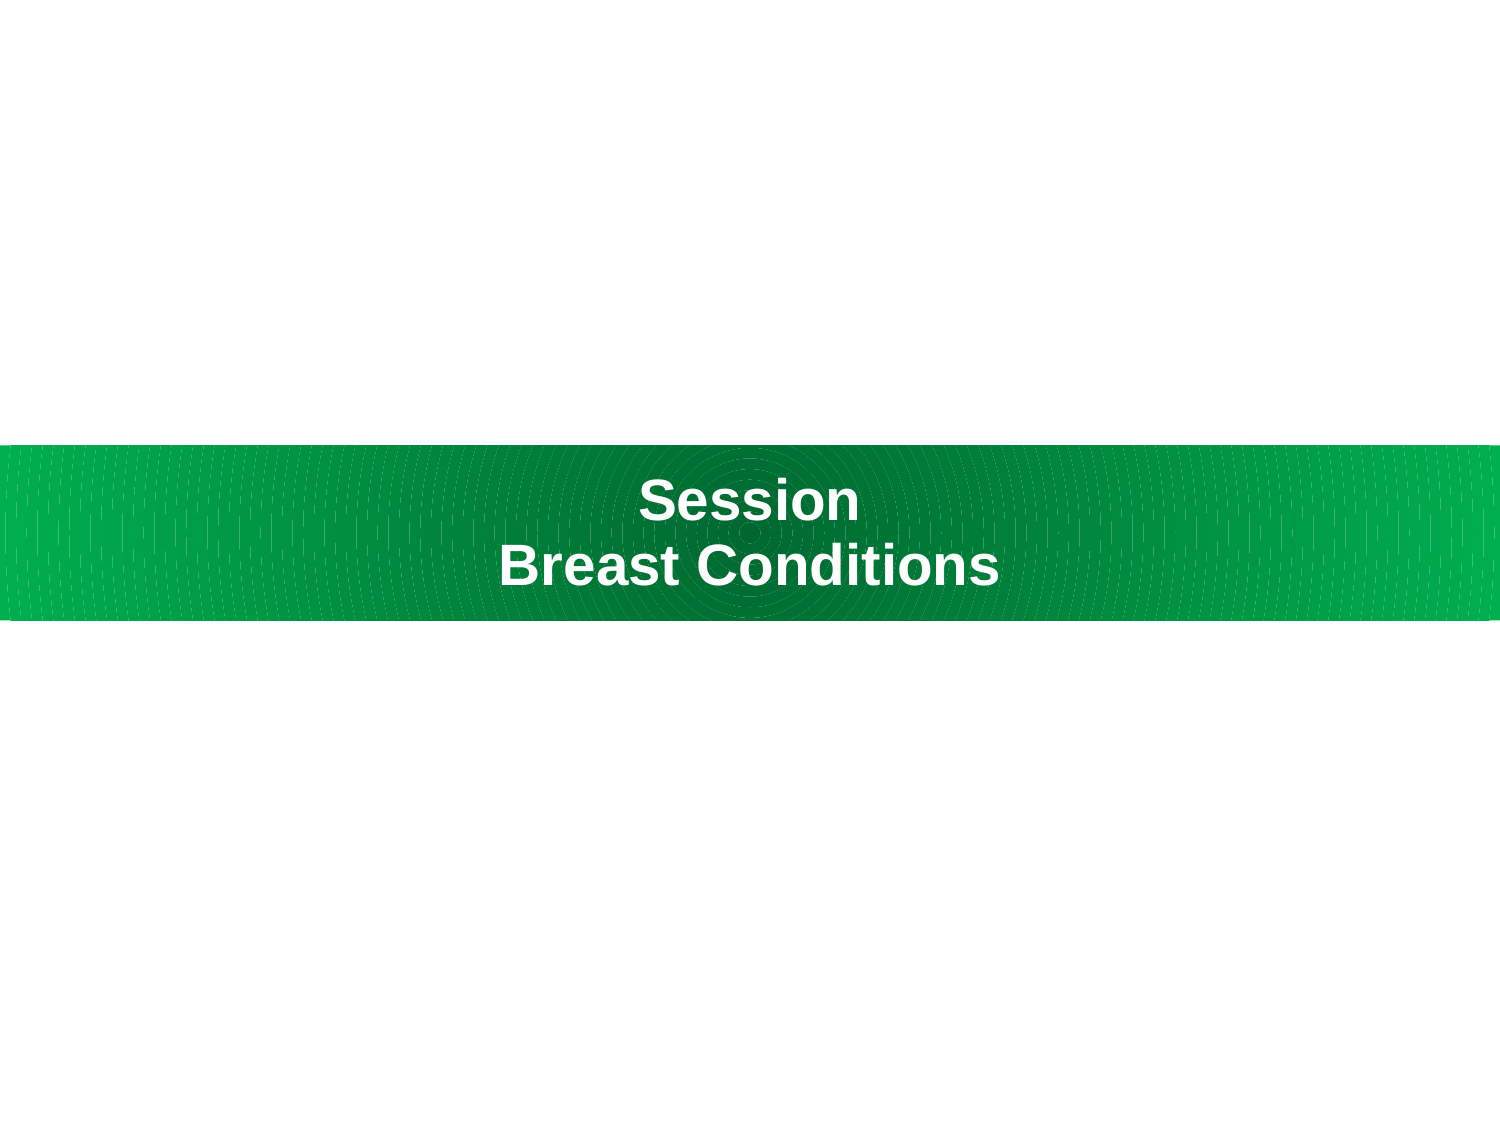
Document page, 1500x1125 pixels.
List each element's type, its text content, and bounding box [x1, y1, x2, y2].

text_box Session Breast Conditions [0, 445, 1500, 621]
